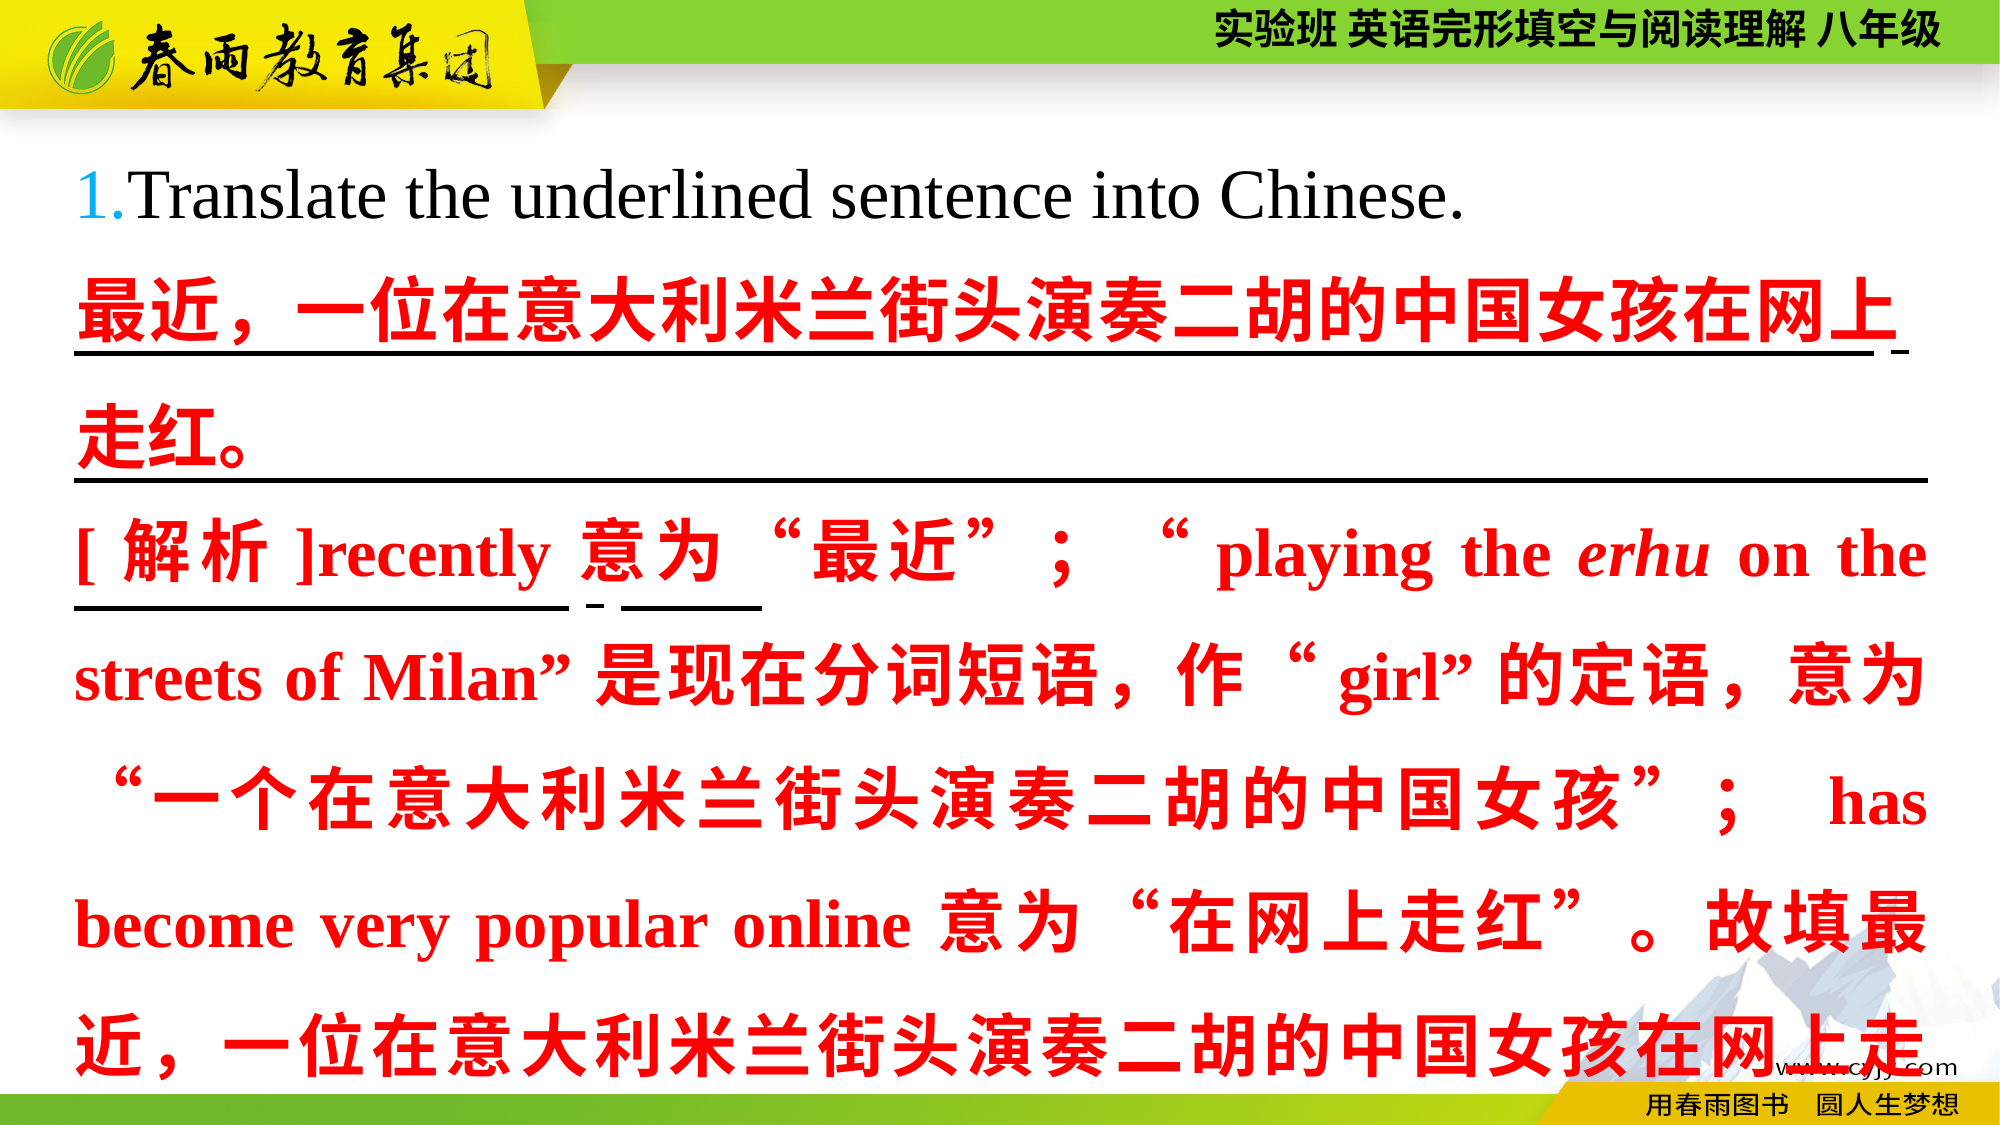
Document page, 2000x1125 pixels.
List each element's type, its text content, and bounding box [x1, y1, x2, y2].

text_box 最近，一位在意大利米兰街头演奏二胡的中国女孩在网上走红。 [62, 215, 1917, 459]
picture [0, 0, 2000, 1125]
list 1.Translate the underlined sentence into Chinese. . . [59, 97, 1944, 459]
text_box [解析]recently意为“最近”；“playing the erhu on the streets of Milan”是现在分词短语，作“girl”的定语，意为“一个在意大利米兰街头演奏二胡的中国女孩”； has become very popular online意为“在网上走红”。故填最近，一位在意大利米兰街头演奏二胡的中国女孩在网上走红。 [59, 459, 1944, 1125]
